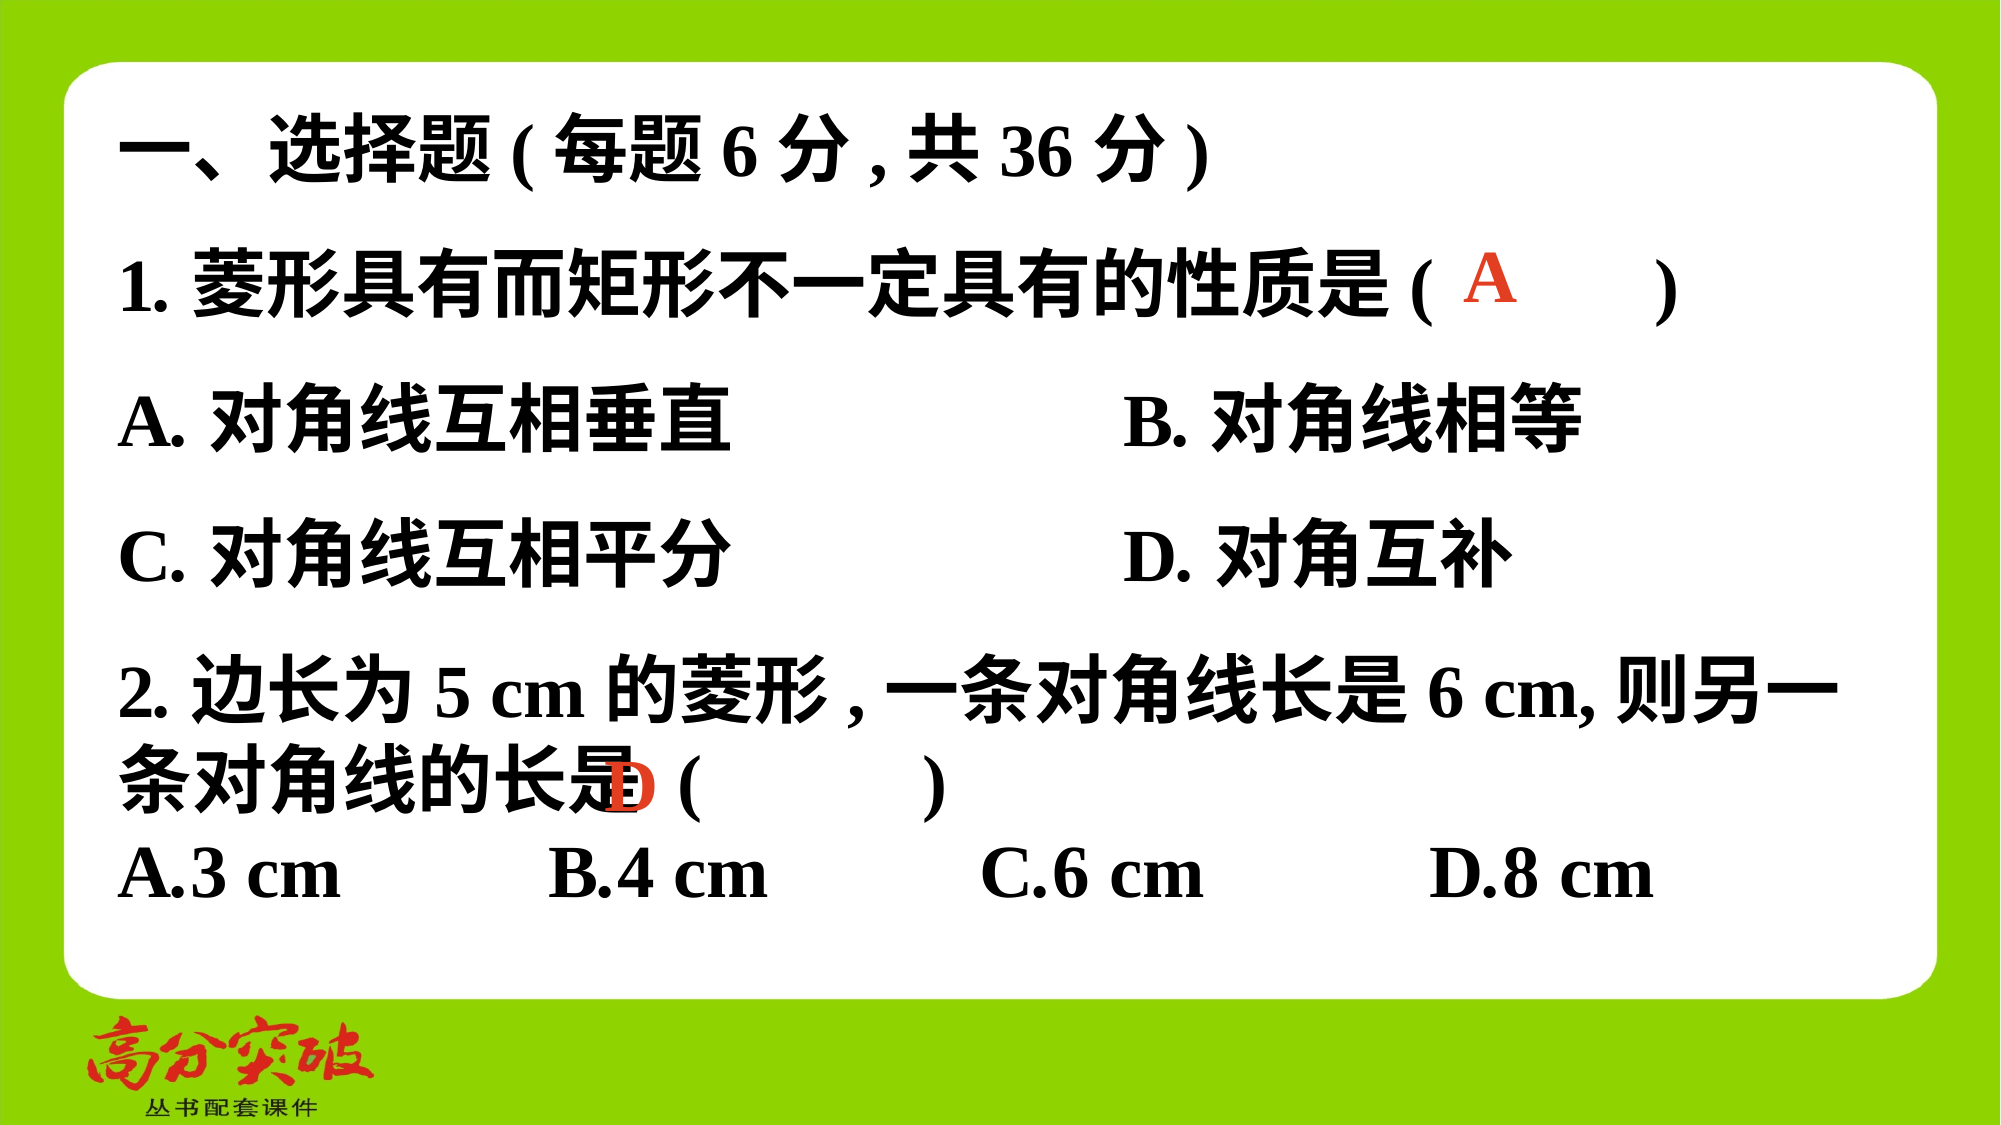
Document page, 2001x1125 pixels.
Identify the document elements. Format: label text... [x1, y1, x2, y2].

text_box A [1448, 220, 1537, 325]
text_box 一、选择题(每题6分,共36分) 1.菱形具有而矩形不一定具有的性质是( ) A.对角线互相垂直 B.对角线相等 C.对角线互相平分 D.对角互补 [102, 48, 1792, 604]
picture [0, 0, 2001, 1125]
text_box D [589, 728, 673, 834]
text_box 2.边长为5 cm的菱形,一条对角线长是6 cm,则另一条对角线的长是 ( ) A.3 cm B.4 cm C.6 cm D.8 cm [102, 634, 1910, 920]
